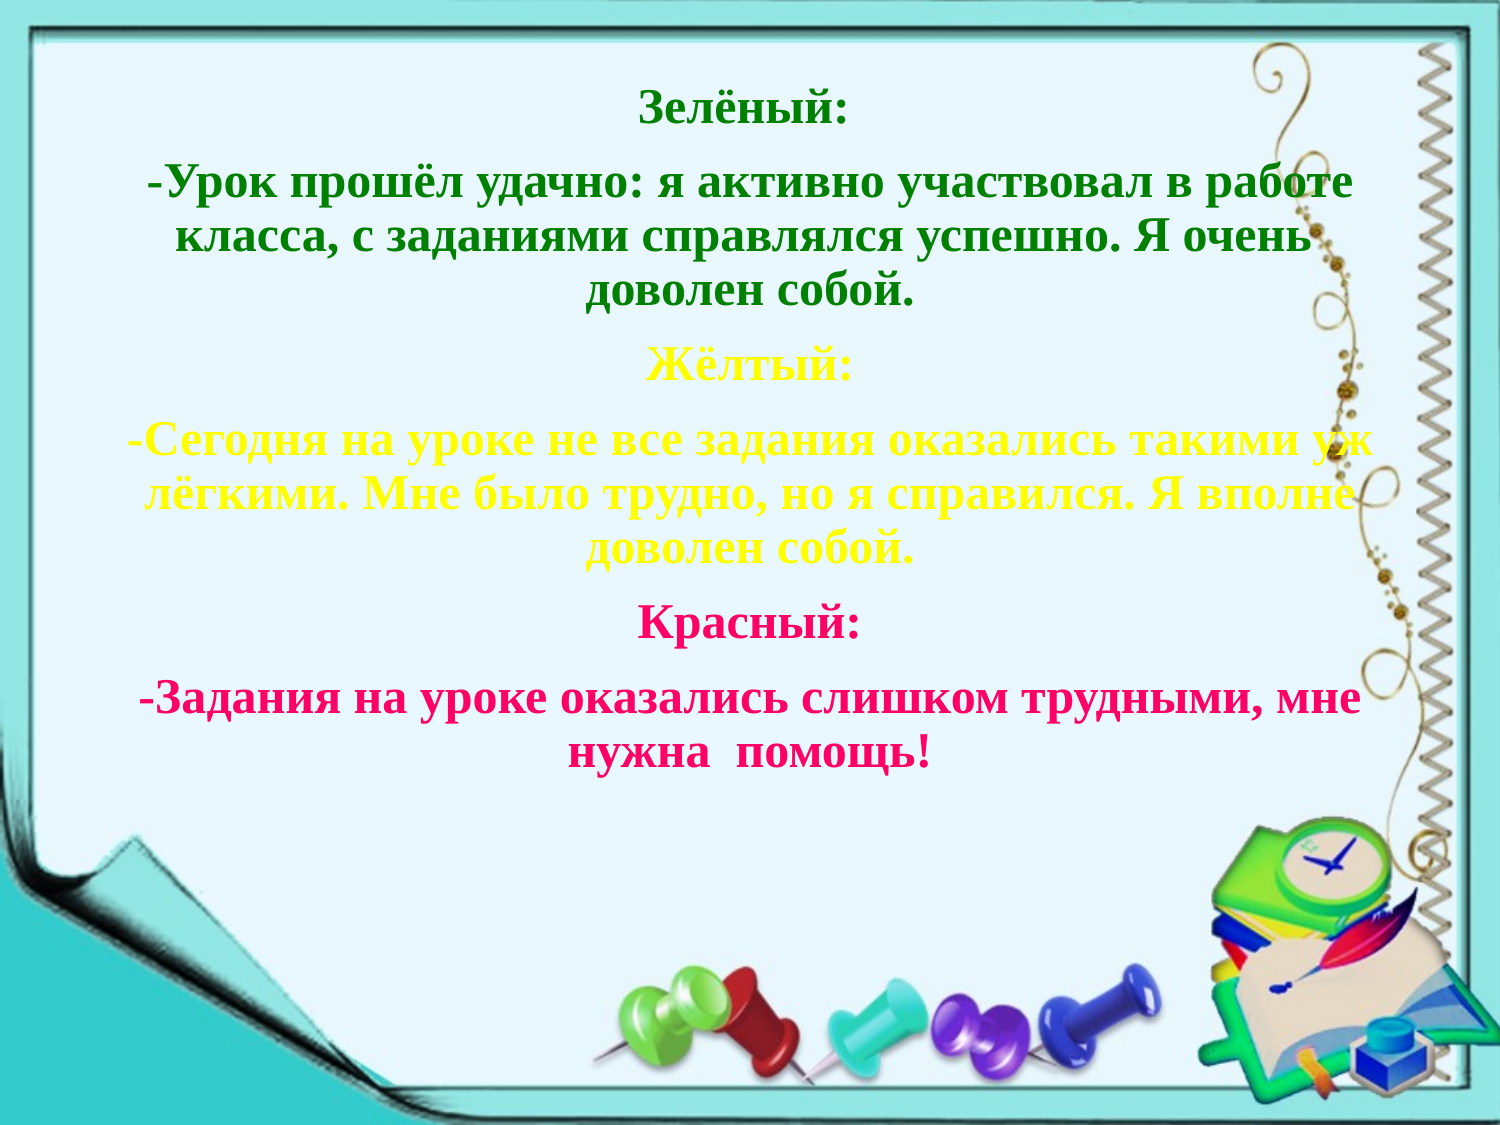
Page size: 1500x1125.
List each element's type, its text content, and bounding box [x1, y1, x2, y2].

list Зелёный: -Урок прошёл удачно: я активно участвовал в работе класса, с заданиями справлялся успешно. Я очень доволен собой. Жёлтый: -Сегодня на уроке не все задания оказались такими уж лёгкими. Мне было трудно, но я справился. Я вполне доволен собой. Красный: -Задания на уроке оказались слишком трудными, мне нужна помощь! [102, 72, 1398, 1014]
picture [0, 0, 1500, 1125]
